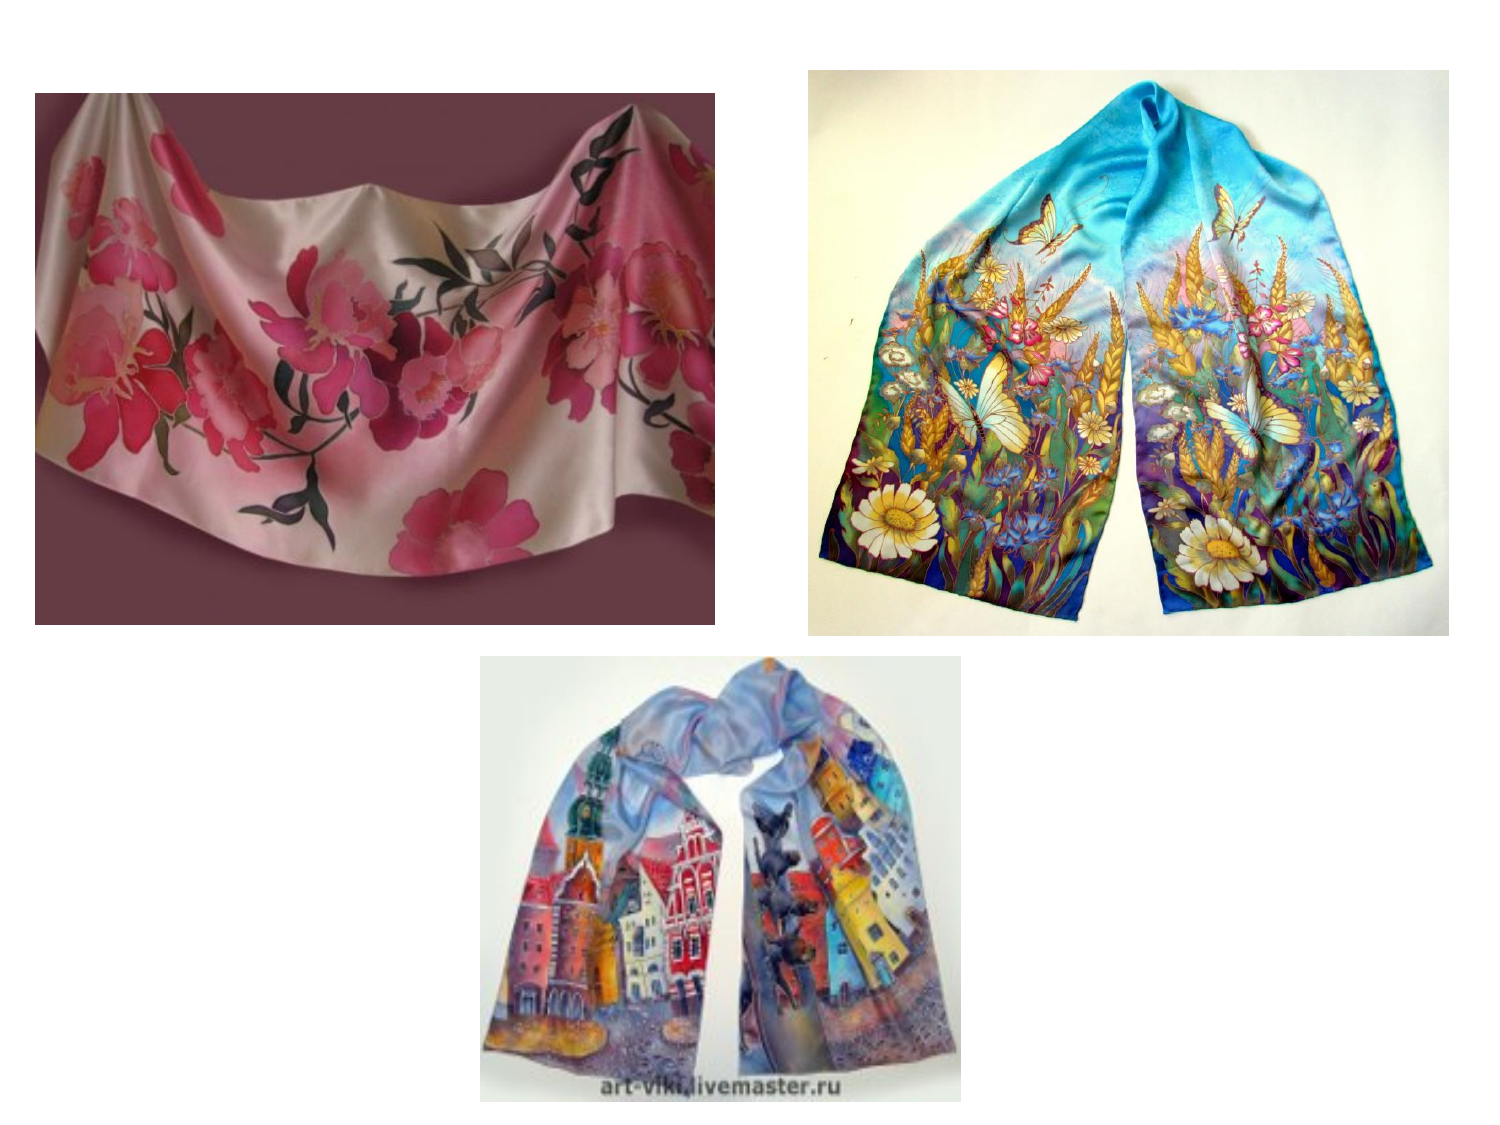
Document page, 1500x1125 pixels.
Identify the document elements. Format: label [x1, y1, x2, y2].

picture [34, 93, 716, 625]
picture [808, 70, 1449, 636]
picture [480, 656, 962, 1102]
